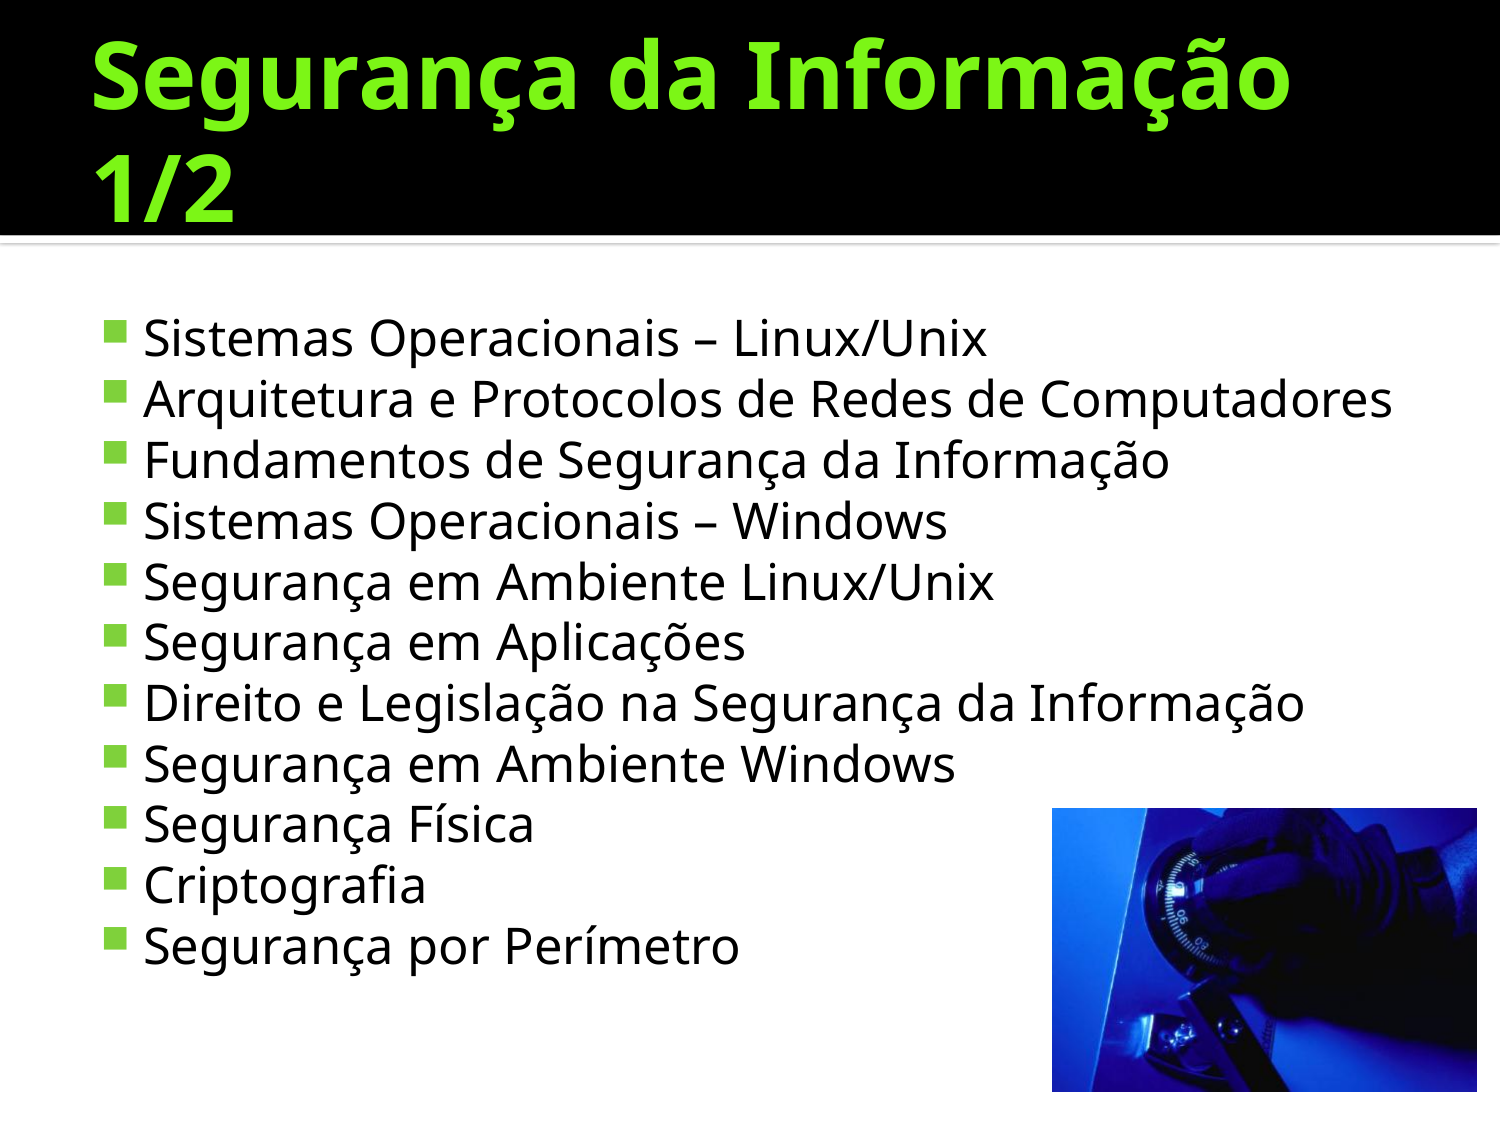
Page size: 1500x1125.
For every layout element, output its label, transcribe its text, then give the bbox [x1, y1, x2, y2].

picture [1052, 808, 1477, 1092]
title Segurança da Informação 1/2 [75, 25, 1425, 231]
list Sistemas Operacionais – Linux/Unix Arquitetura e Protocolos de Redes de Computadores Fundamentos de Segurança da Informação Sistemas Operacionais – Windows Segurança em Ambiente Linux/Unix Segurança em Aplicações Direito e Legislação na Segurança da Informação Segurança em Ambiente Windows Segurança Física Criptografia Segurança por Perímetro [75, 291, 1425, 1050]
